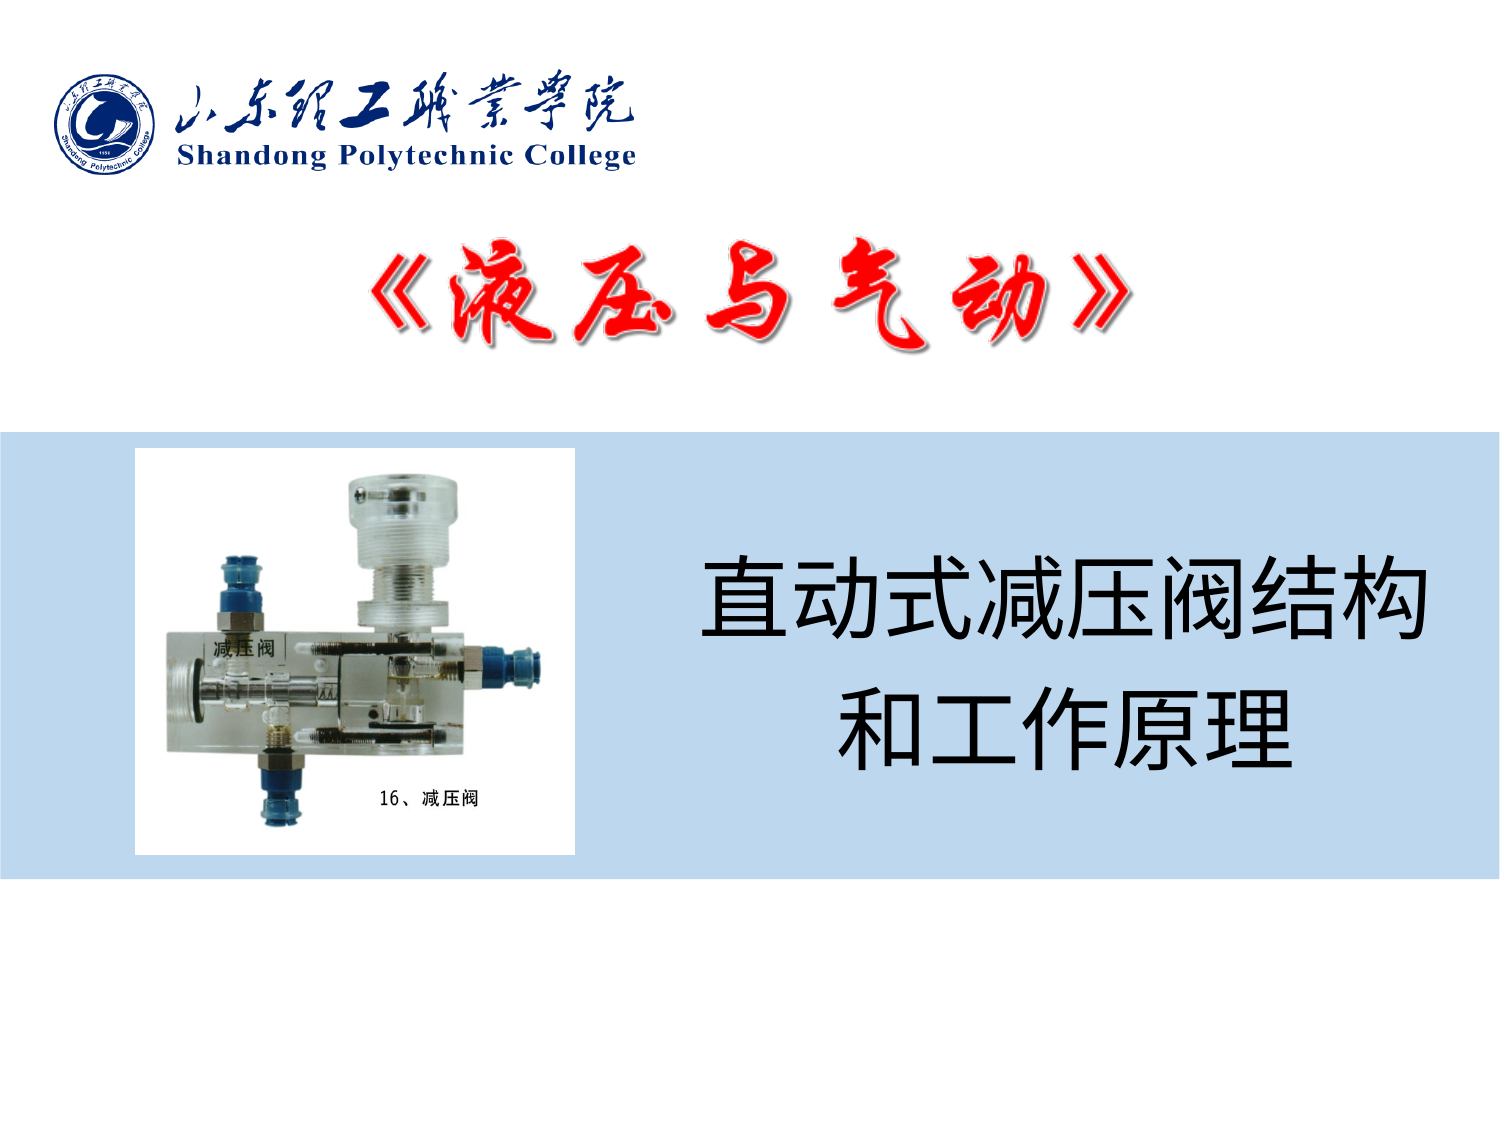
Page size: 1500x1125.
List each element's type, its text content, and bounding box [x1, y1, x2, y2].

text_box 直动式减压阀结构和工作原理 [679, 511, 1453, 790]
picture [54, 69, 635, 175]
picture [311, 219, 1189, 388]
picture [135, 448, 575, 856]
